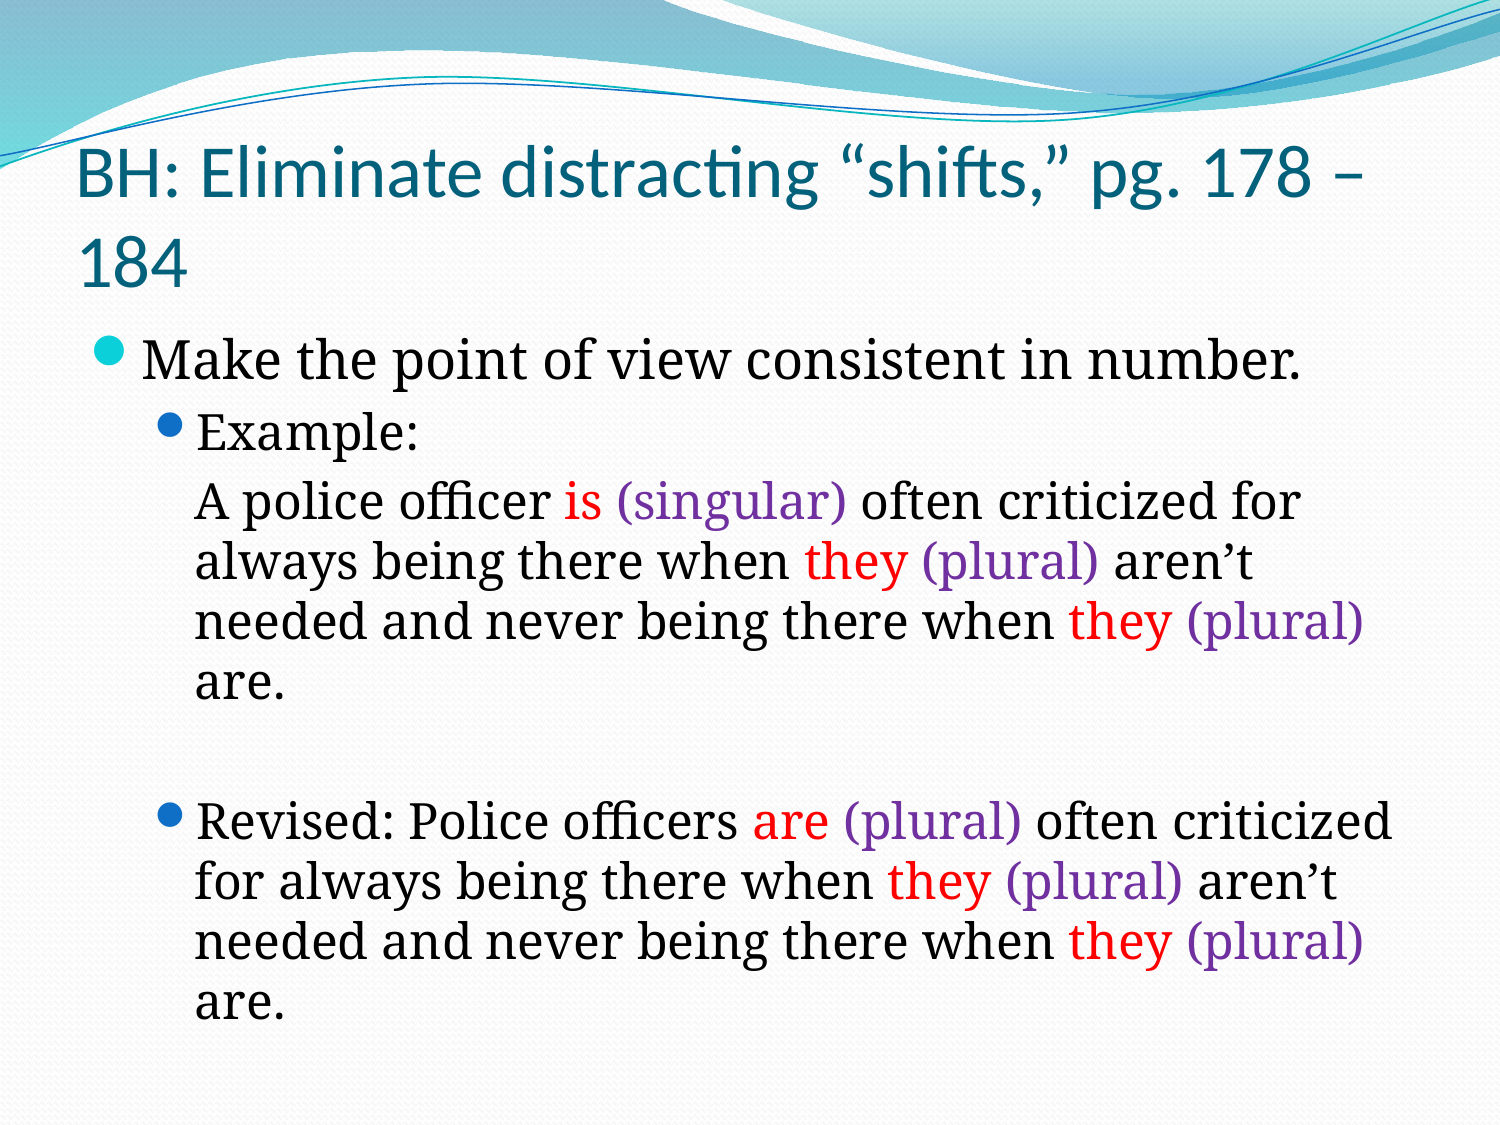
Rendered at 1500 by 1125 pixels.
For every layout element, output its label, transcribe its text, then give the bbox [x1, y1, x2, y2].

list Make the point of view consistent in number. Example: A police officer is (singular) often criticized for always being there when they (plural) aren’t needed and never being there when they (plural) are. Revised: Police officers are (plural) often criticized for always being there when they (plural) aren’t needed and never being there when they (plural) are. [75, 317, 1425, 1038]
title BH: Eliminate distracting “shifts,” pg. 178 – 184 [75, 115, 1425, 303]
